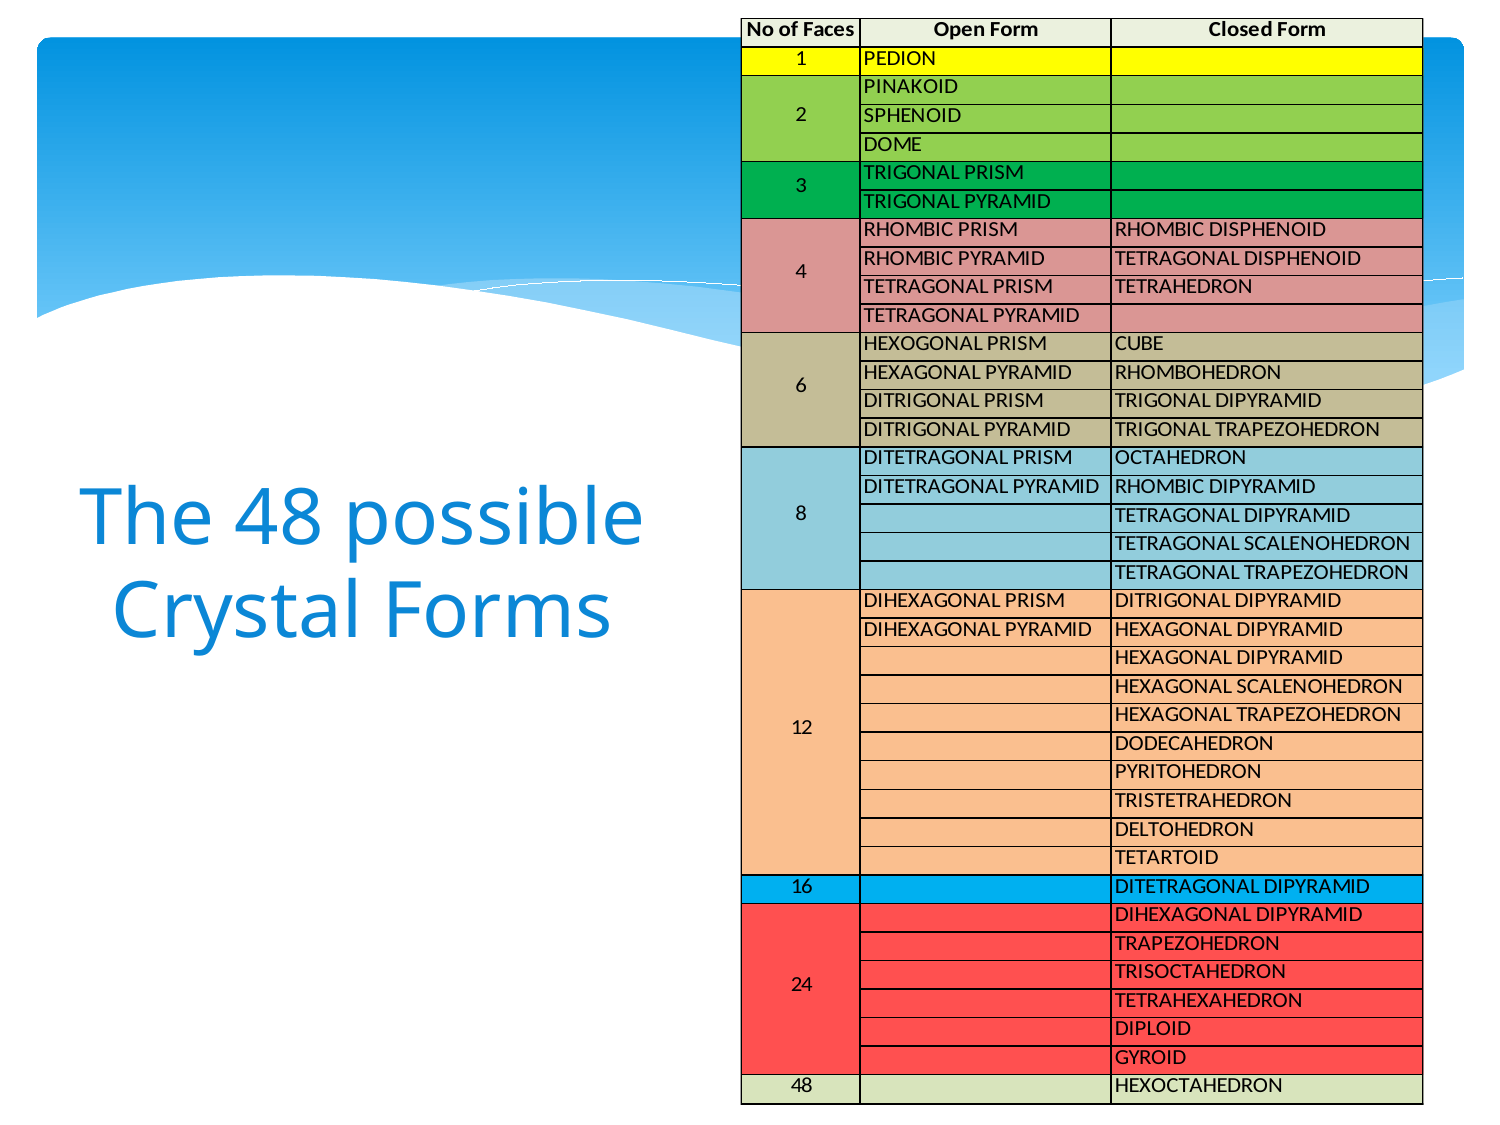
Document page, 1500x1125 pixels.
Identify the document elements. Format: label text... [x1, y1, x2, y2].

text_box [740, 17, 1426, 1106]
title The 48 possible Crystal Forms [37, 457, 688, 663]
